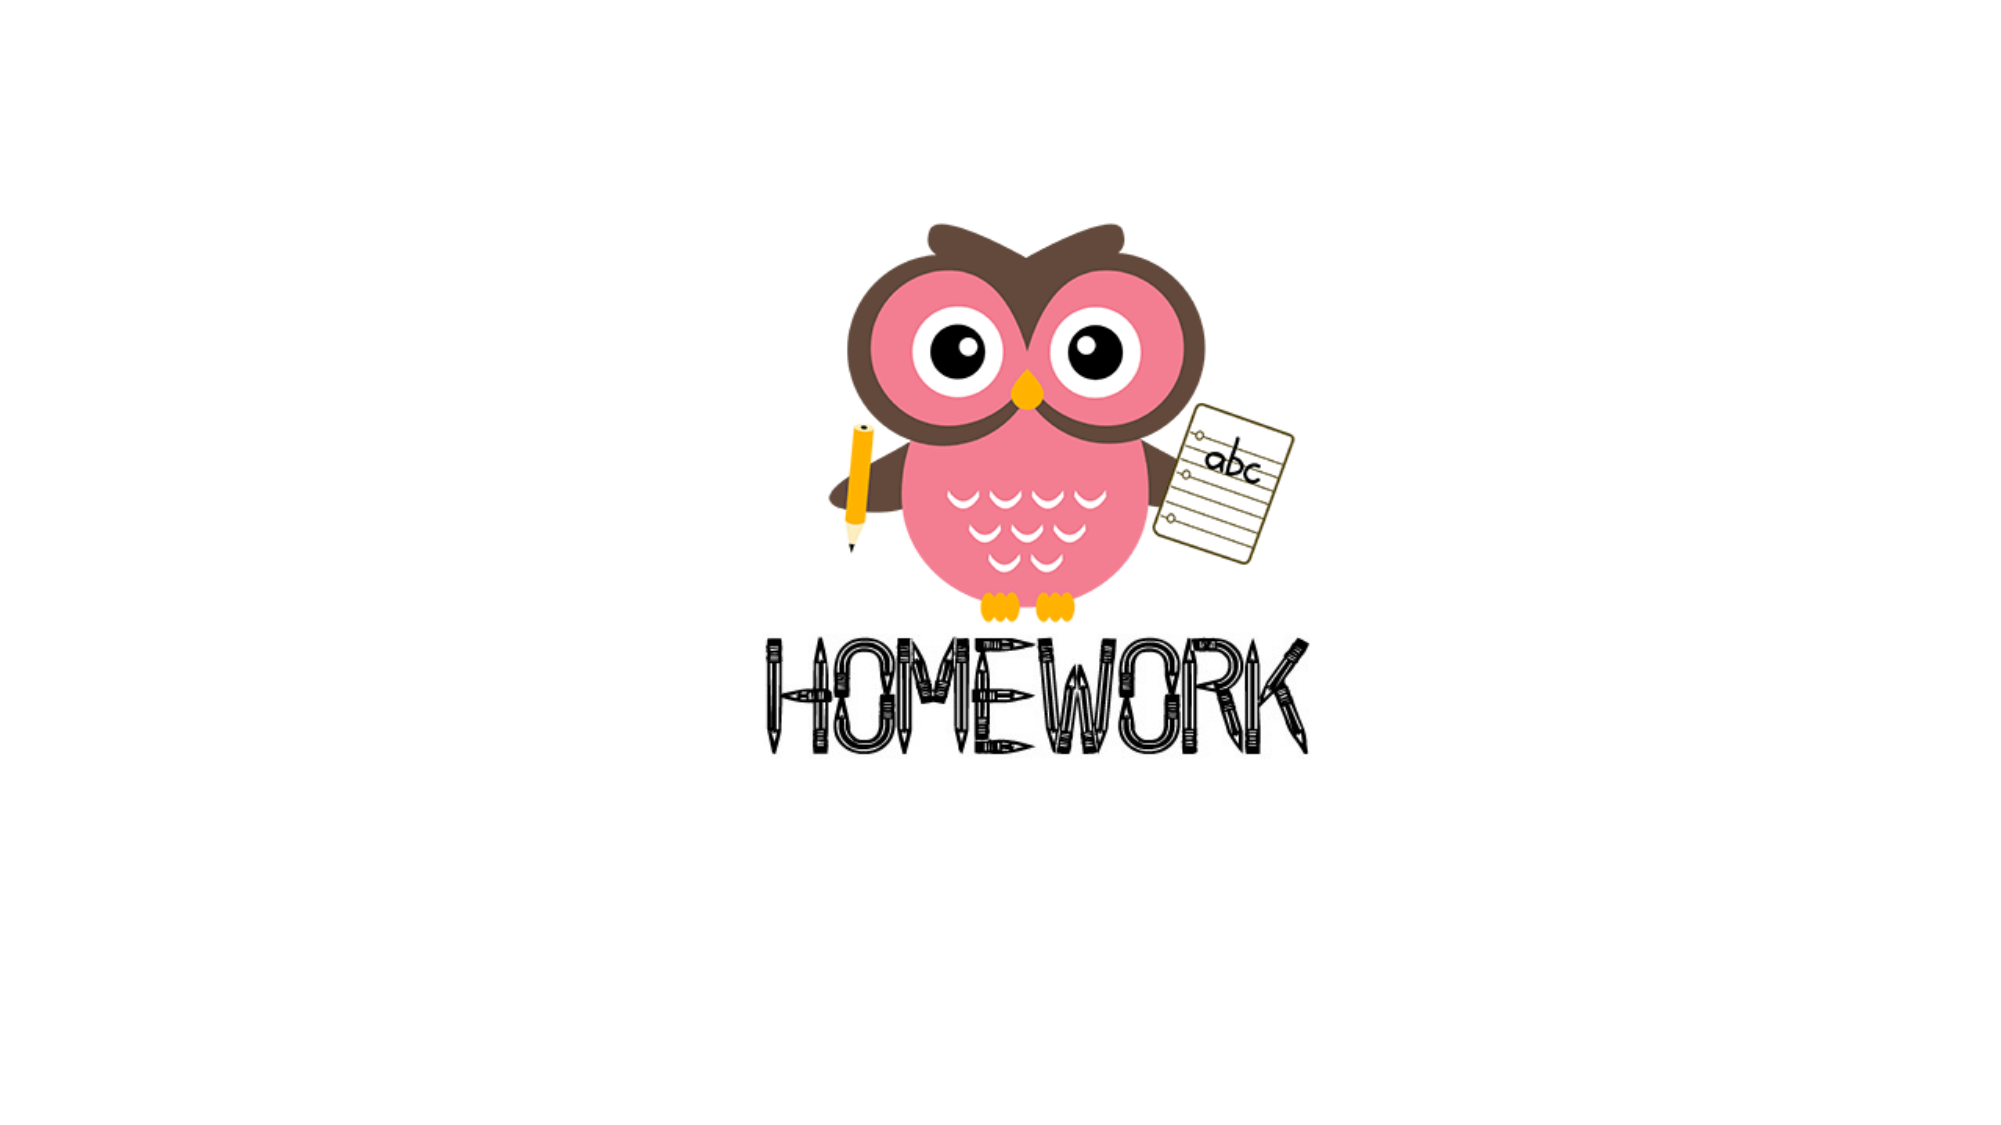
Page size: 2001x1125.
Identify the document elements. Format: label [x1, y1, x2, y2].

picture [763, 211, 1311, 759]
